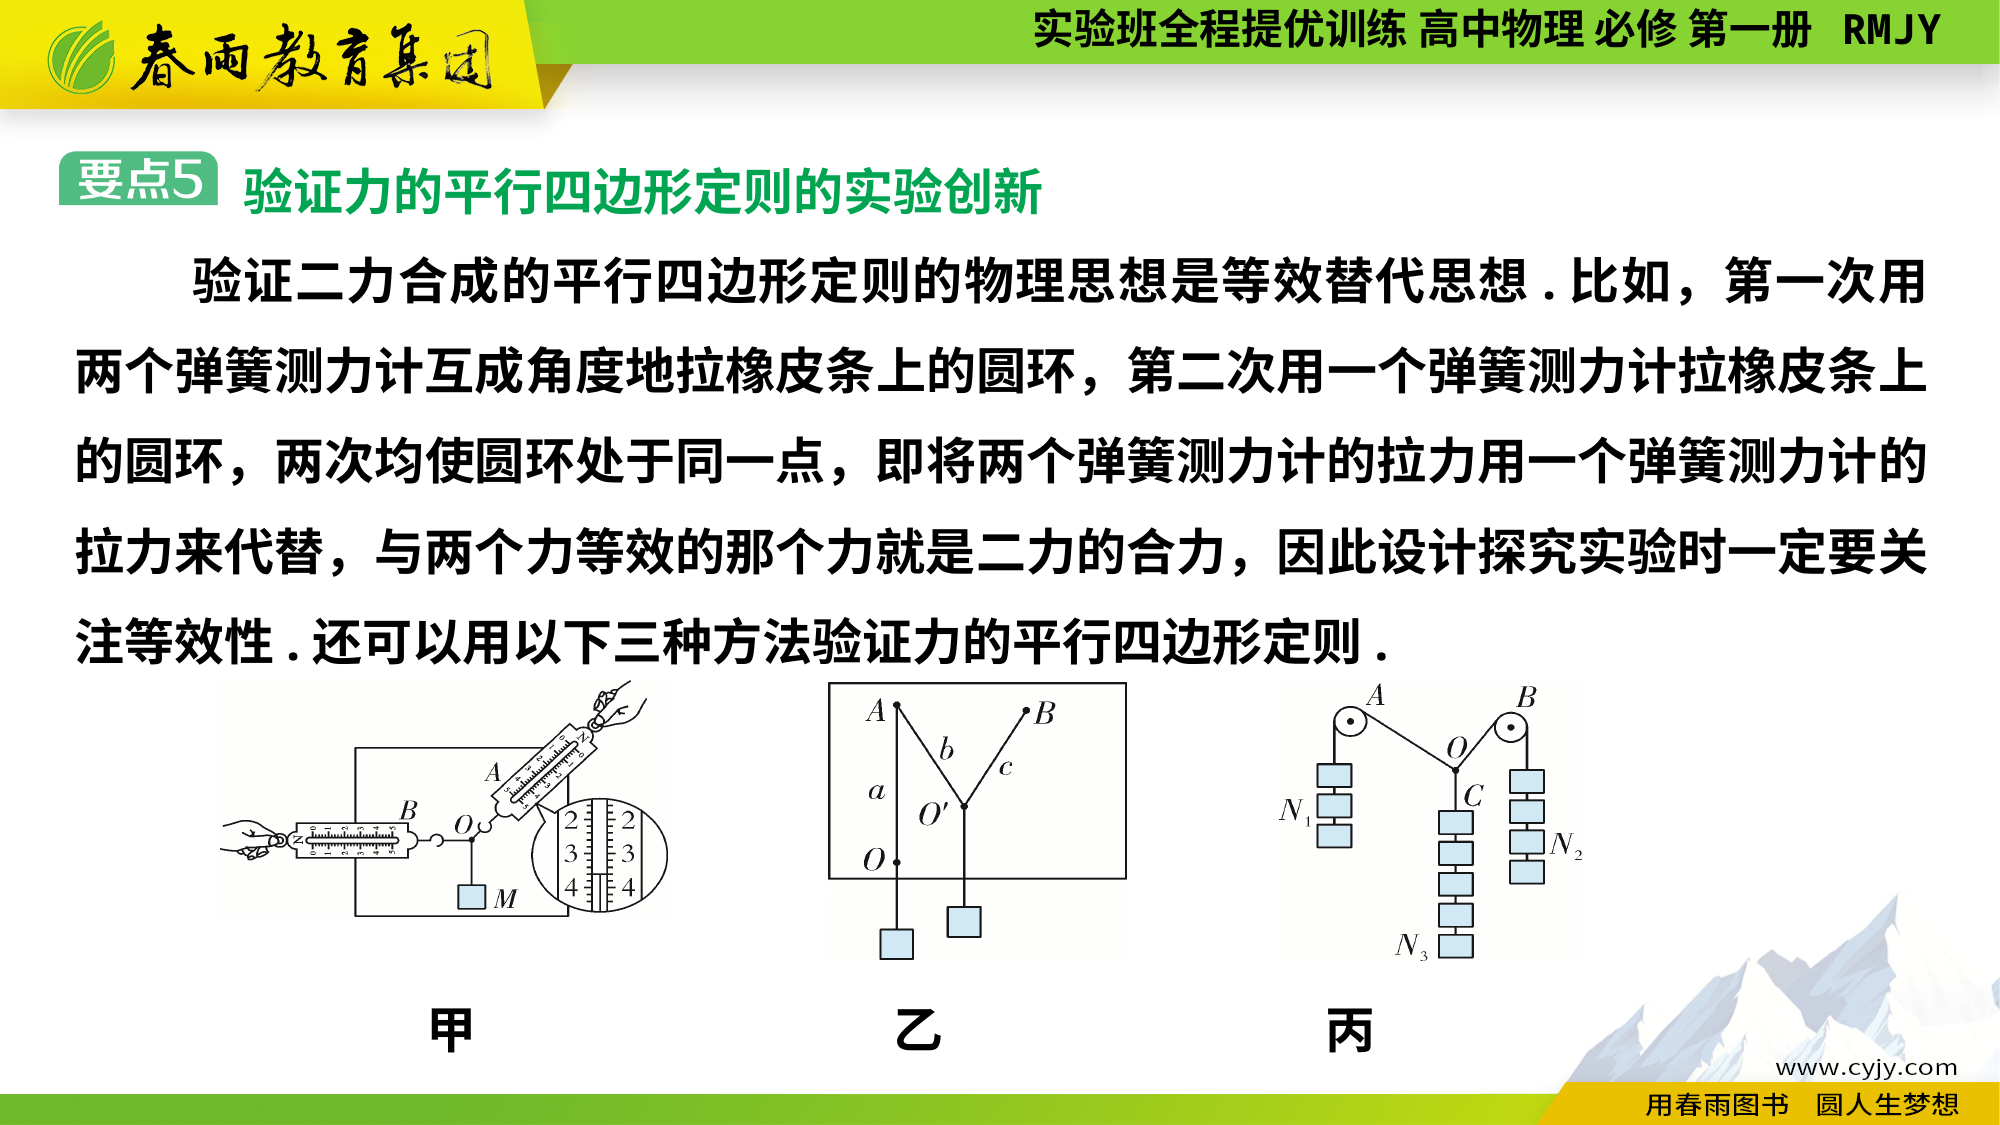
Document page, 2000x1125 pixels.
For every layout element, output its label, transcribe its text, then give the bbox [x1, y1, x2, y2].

list 验证力的平行四边形定则的实验创新 验证二力合成的平行四边形定则的物理思想是等效替代思想.比如，第一次用两个弹簧测力计互成角度地拉橡皮条上的圆环，第二次用一个弹簧测力计拉橡皮条上的圆环，两次均使圆环处于同一点，即将两个弹簧测力计的拉力用一个弹簧测力计的拉力来代替，与两个力等效的那个力就是二力的合力，因此设计探究实验时一定要关注等效性.还可以用以下三种方法验证力的平行四边形定则. [59, 122, 1944, 683]
text_box 甲 乙 丙 [161, 960, 1631, 1066]
picture [0, 0, 2000, 1125]
